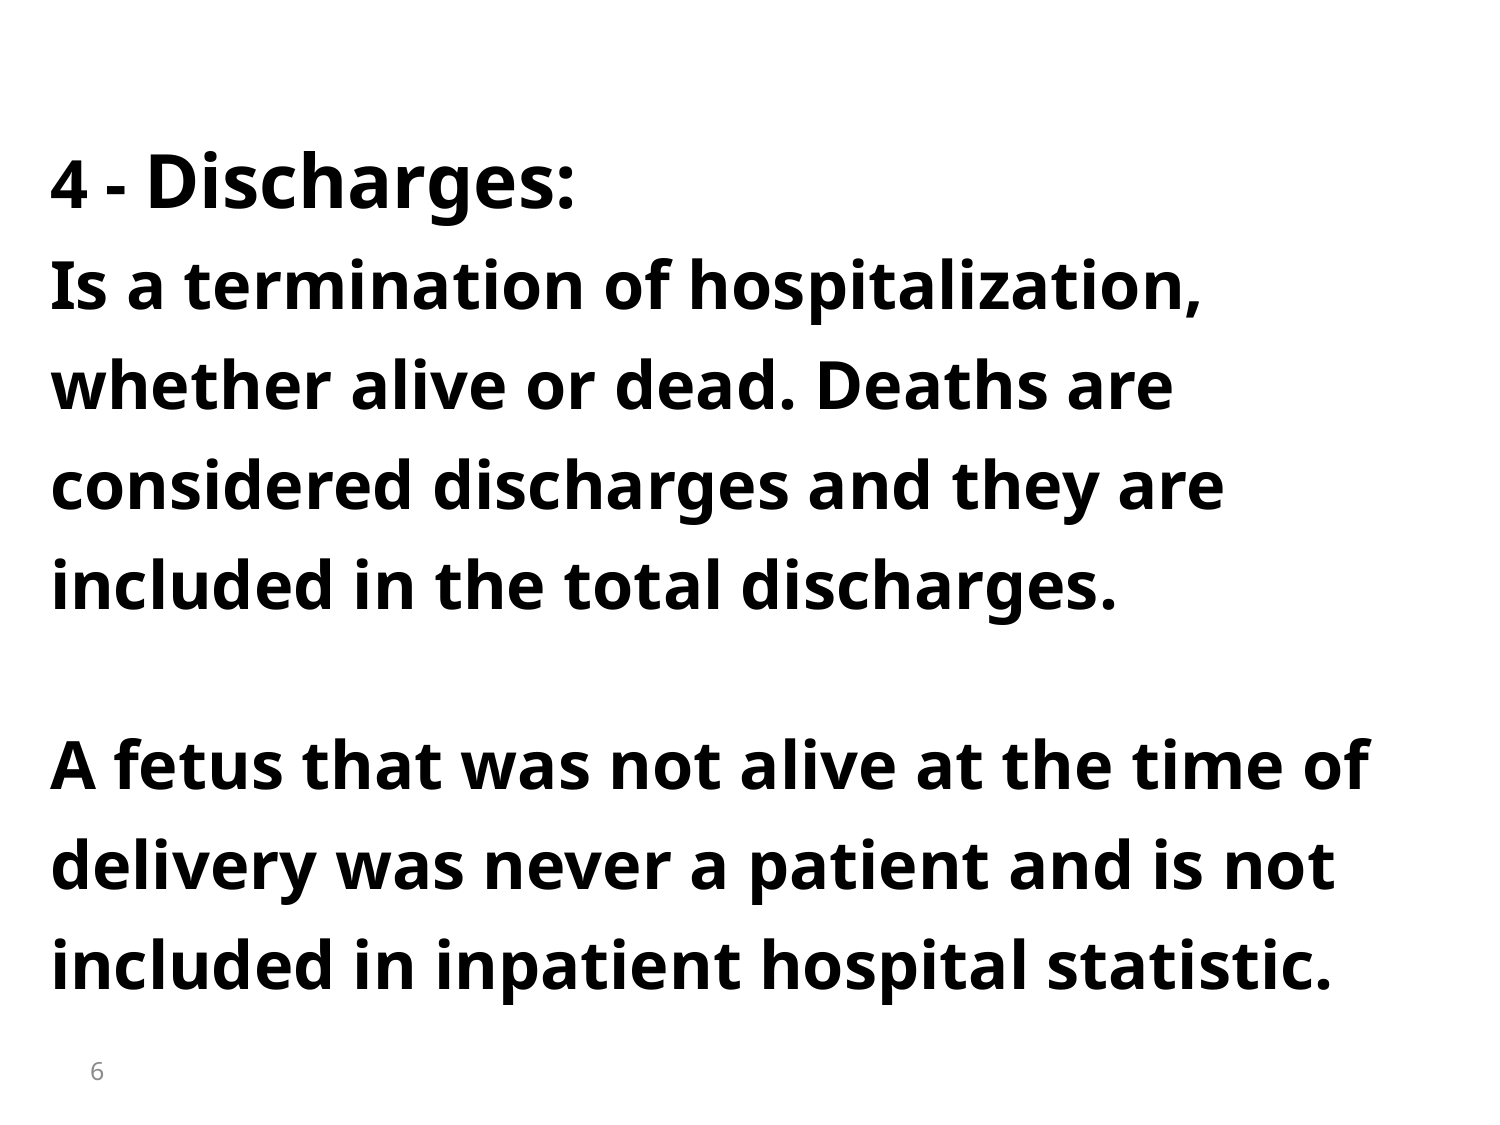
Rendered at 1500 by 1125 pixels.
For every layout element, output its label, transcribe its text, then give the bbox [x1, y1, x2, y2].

text_box 4 - Discharges: Is a termination of hospitalization, whether alive or dead. Deaths are considered discharges and they are included in the total discharges. A fetus that was not alive at the time of delivery was never a patient and is not included in inpatient hospital statistic. [35, 125, 1465, 1011]
slide_number 6 [75, 1042, 425, 1103]
